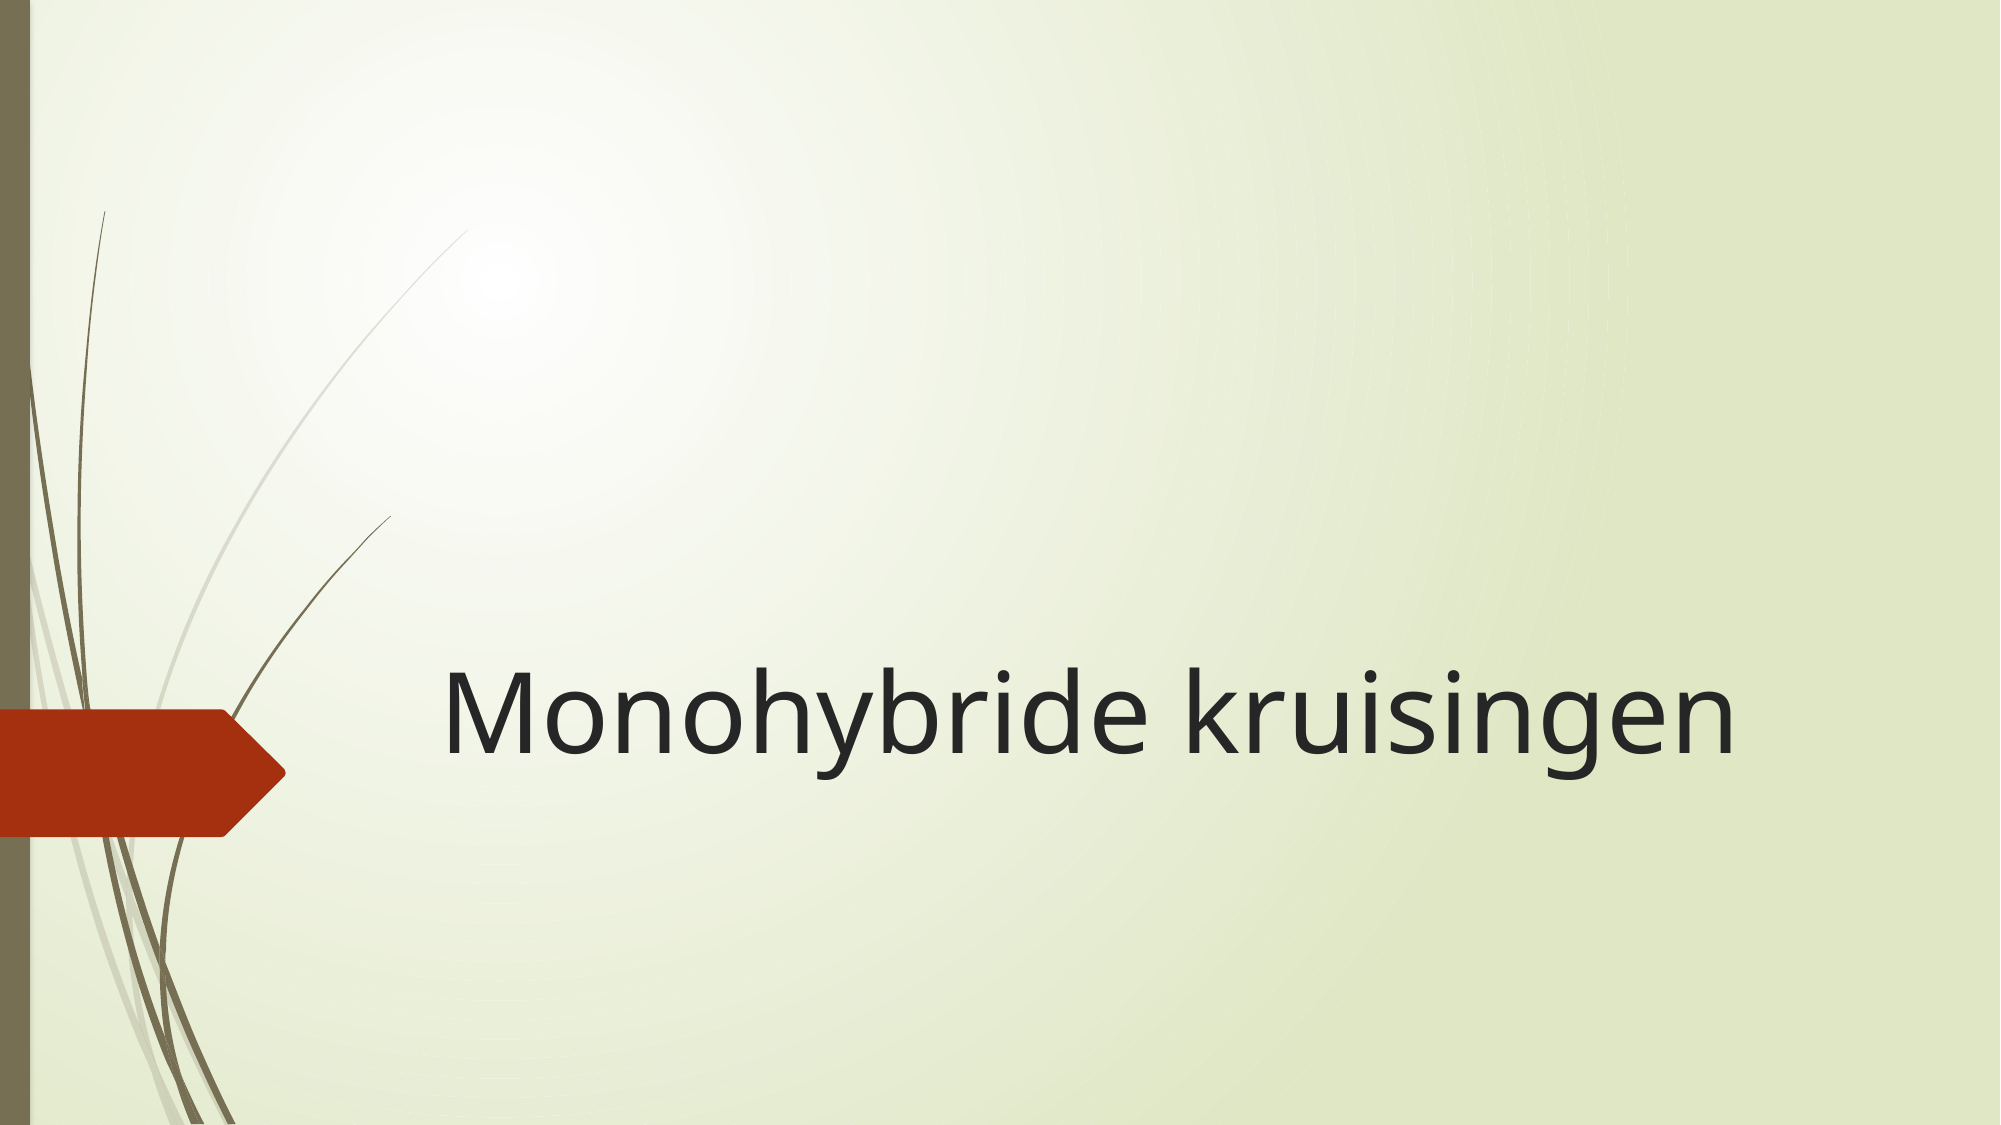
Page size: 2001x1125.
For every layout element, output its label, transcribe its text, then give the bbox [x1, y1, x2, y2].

title Monohybride kruisingen [424, 412, 1888, 784]
